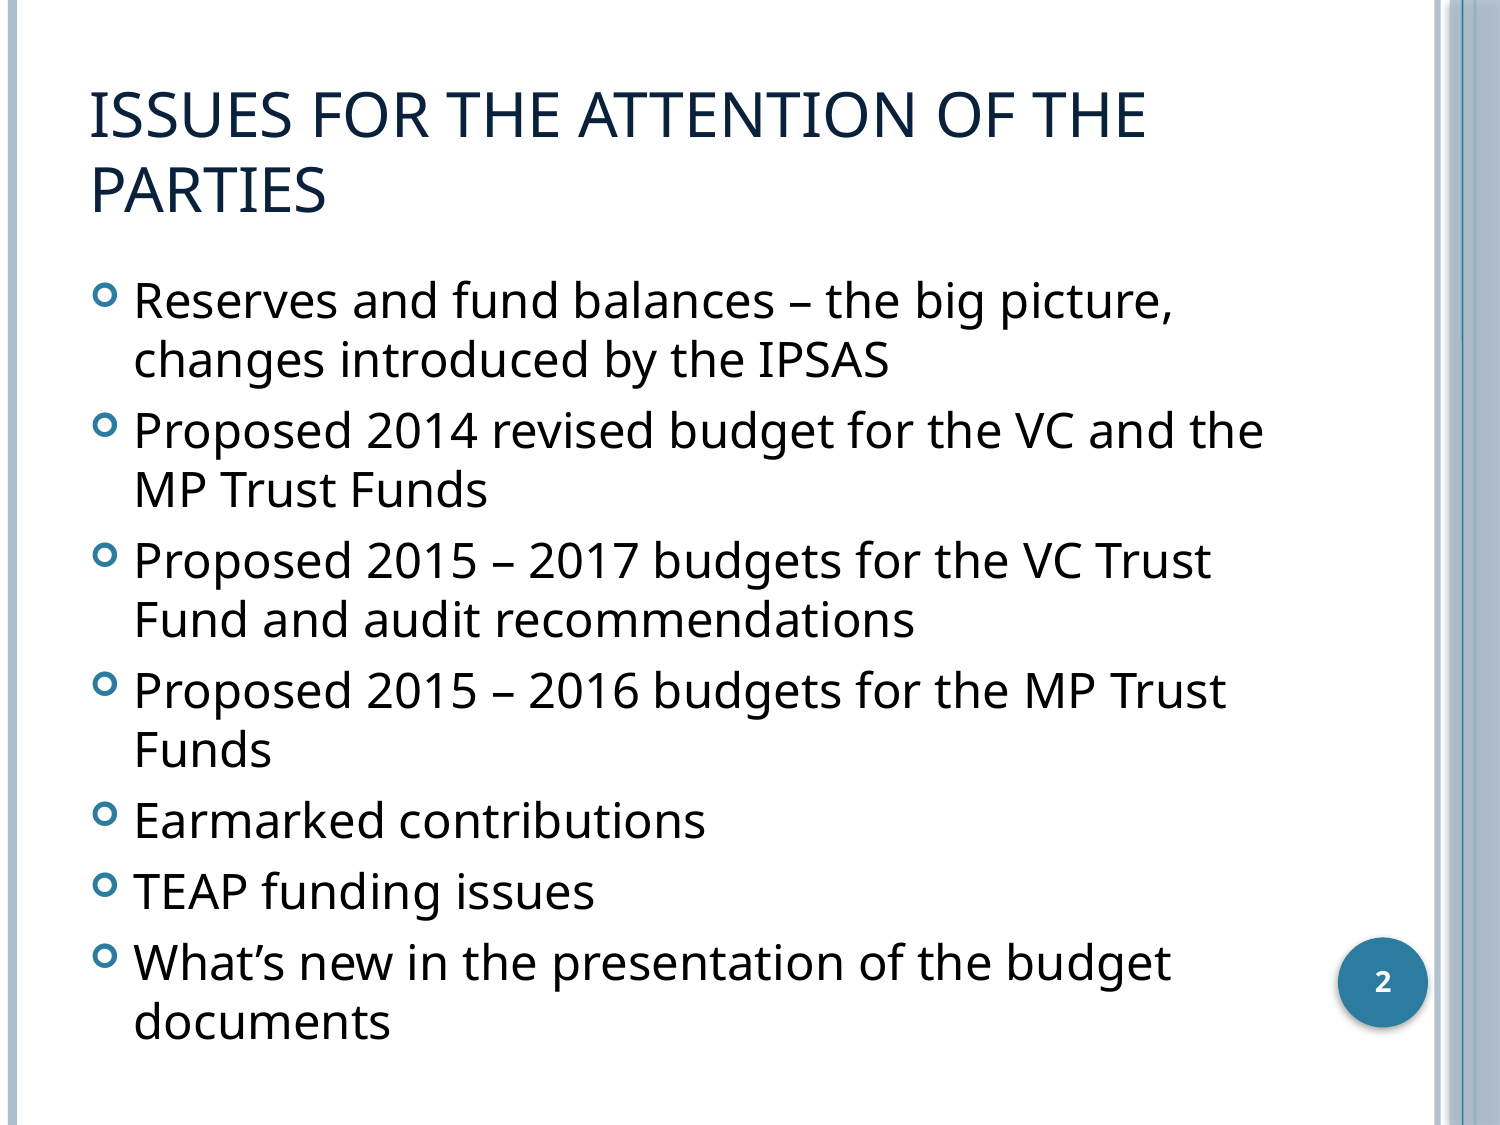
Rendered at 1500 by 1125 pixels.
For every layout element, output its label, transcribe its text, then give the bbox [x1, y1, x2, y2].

slide_number 2 [1333, 940, 1434, 1027]
title Issues for the Attention of the Parties [75, 45, 1300, 233]
list Reserves and fund balances – the big picture, changes introduced by the IPSAS Proposed 2014 revised budget for the VC and the MP Trust Funds Proposed 2015 – 2017 budgets for the VC Trust Fund and audit recommendations Proposed 2015 – 2016 budgets for the MP Trust Funds Earmarked contributions TEAP funding issues What’s new in the presentation of the budget documents [75, 262, 1300, 1062]
